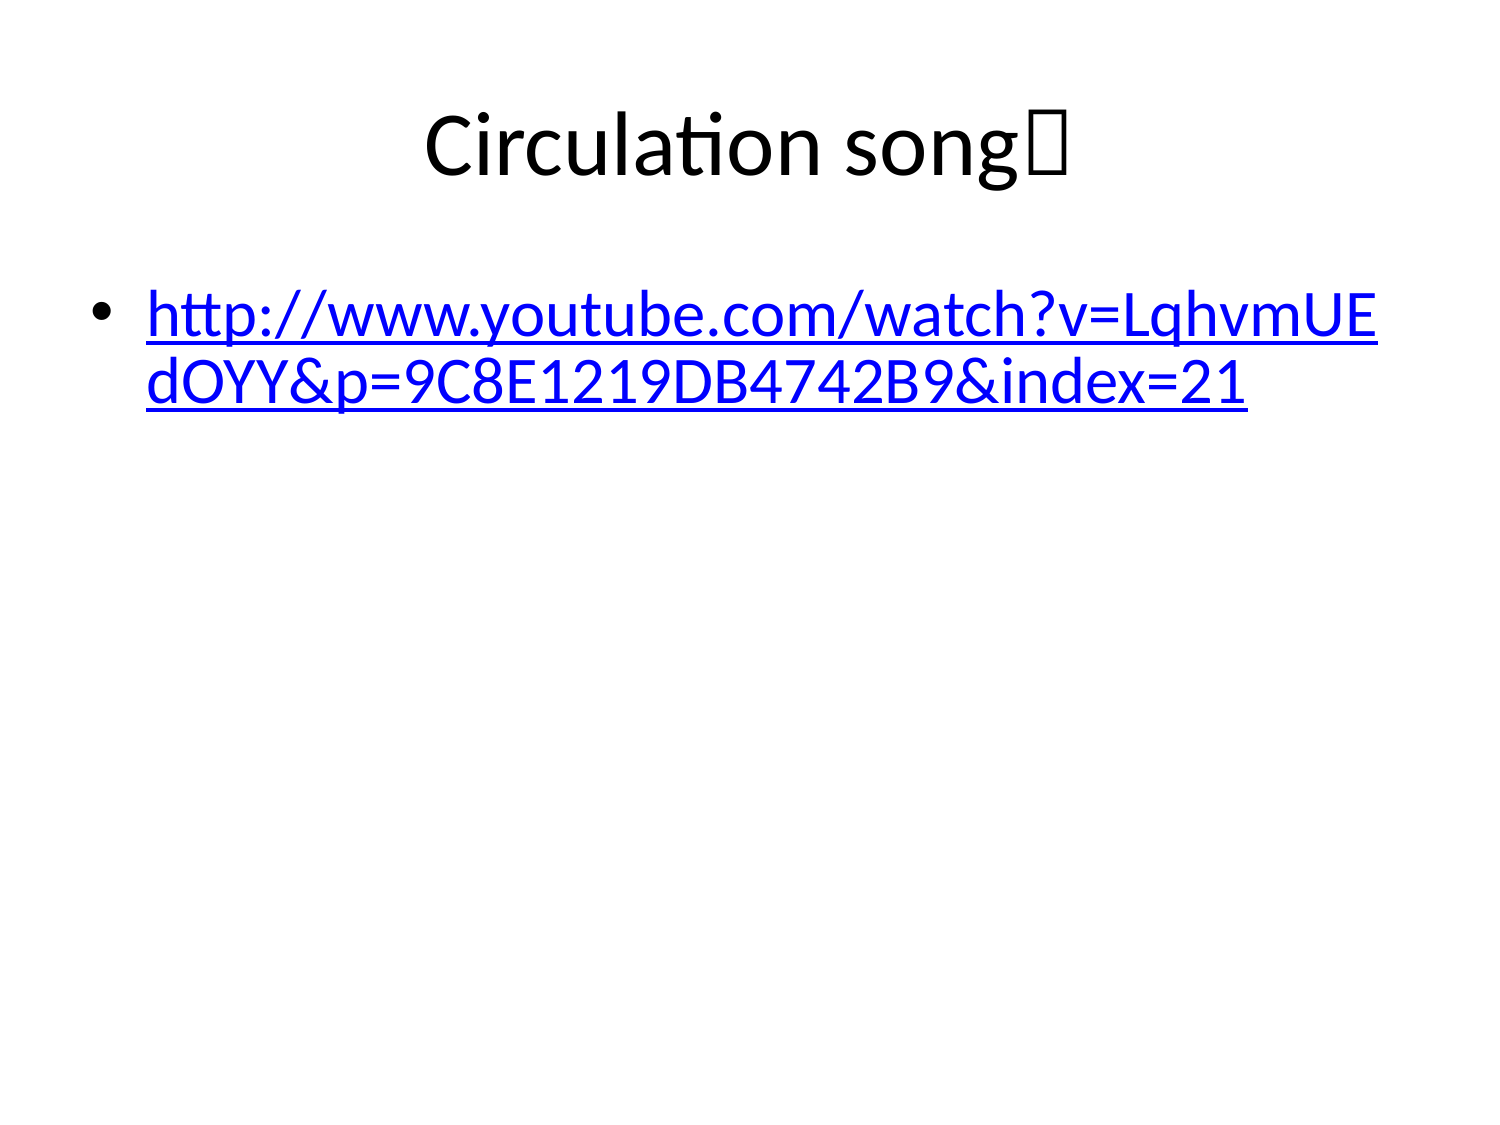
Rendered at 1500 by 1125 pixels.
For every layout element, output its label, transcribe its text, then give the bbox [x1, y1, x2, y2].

list http://www.youtube.com/watch?v=LqhvmUEdOYY&p=9C8E1219DB4742B9&index=21 [75, 262, 1425, 1005]
title Circulation song [75, 45, 1425, 233]
